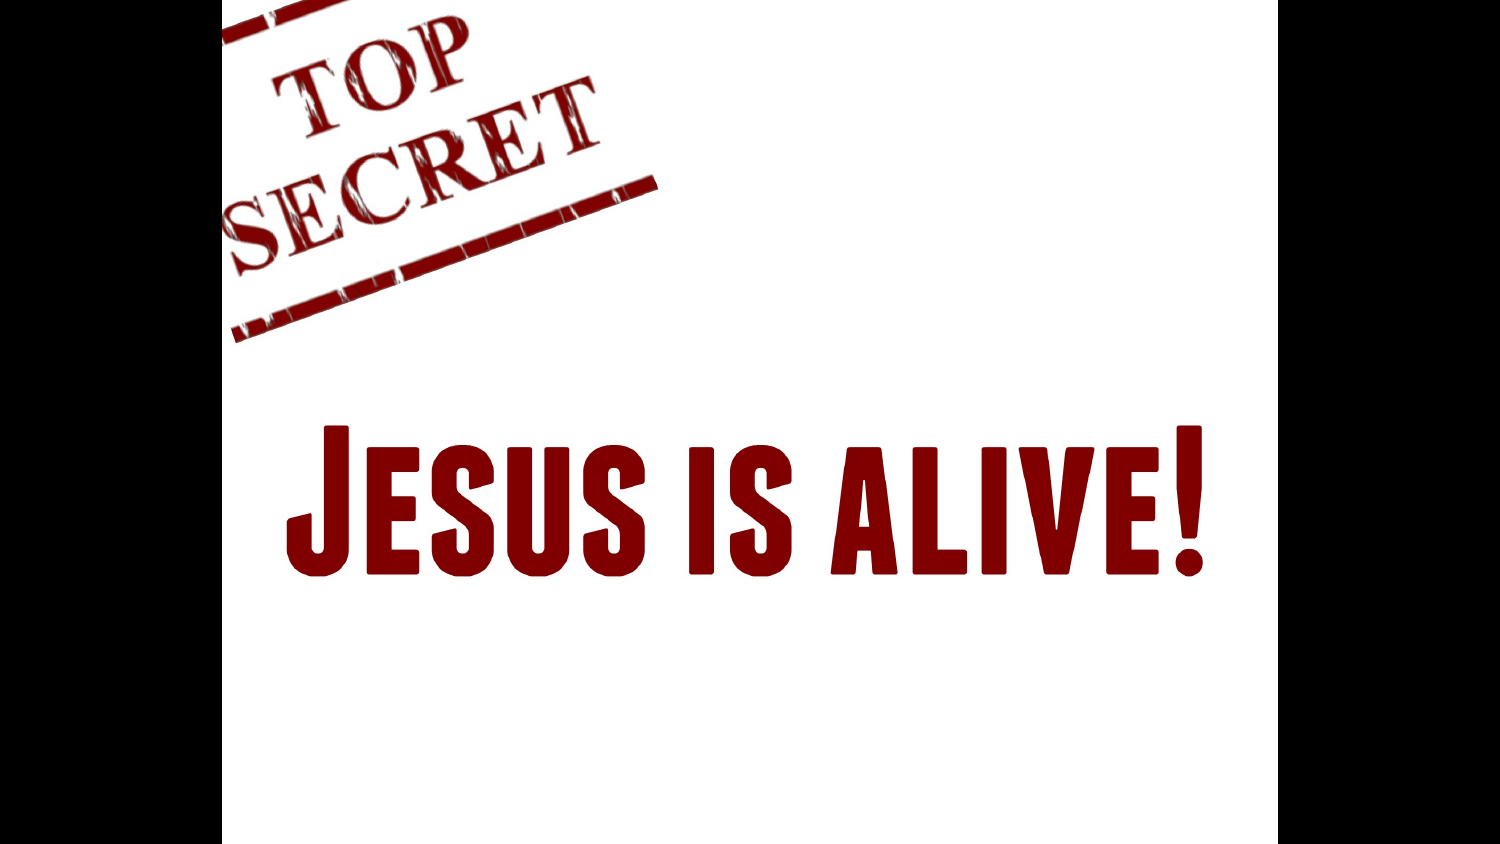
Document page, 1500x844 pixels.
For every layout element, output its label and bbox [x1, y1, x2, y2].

picture [222, 0, 1278, 844]
